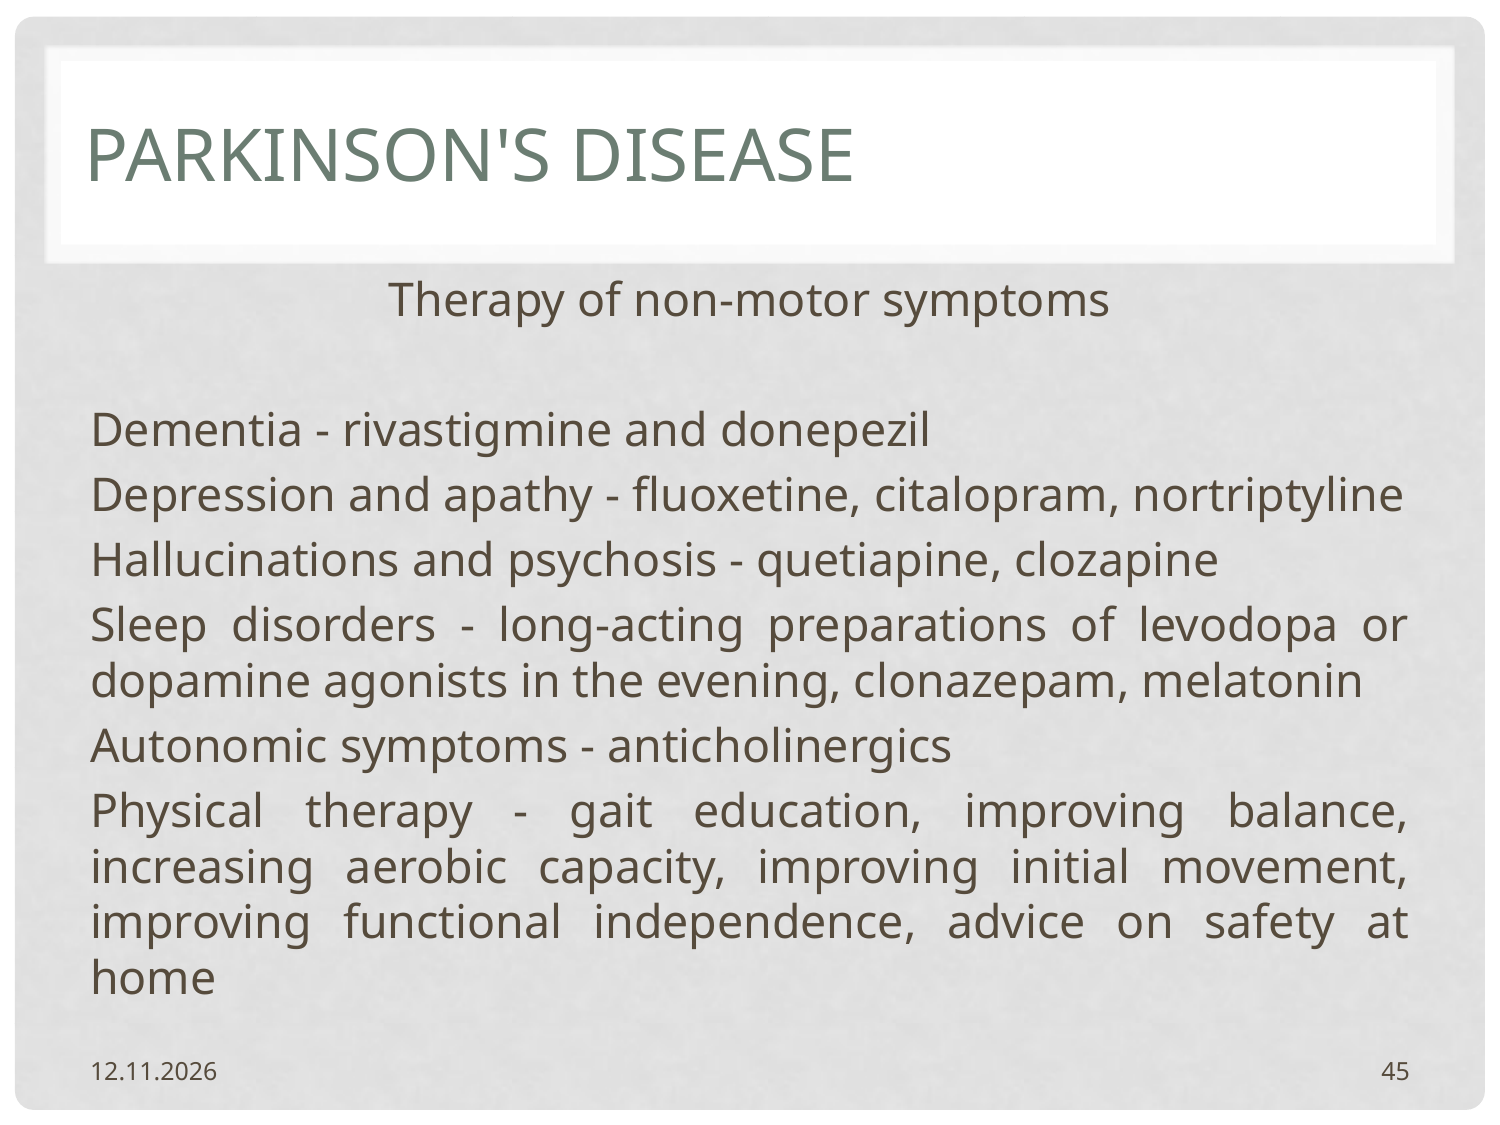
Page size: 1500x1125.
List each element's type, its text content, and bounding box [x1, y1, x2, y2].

list Therapy of non-motor symptoms Dementia - rivastigmine and donepezil Depression and apathy - fluoxetine, citalopram, nortriptyline Hallucinations and psychosis - quetiapine, clozapine Sleep disorders - long-acting preparations of levodopa or dopamine agonists in the evening, clonazepam, melatonin Autonomic symptoms - anticholinergics Physical therapy - gait education, improving balance, increasing aerobic capacity, improving initial movement, improving functional independence, advice on safety at home [75, 262, 1425, 1063]
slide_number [75, 1042, 425, 1103]
slide_number 45 [1074, 1042, 1425, 1103]
title PARKINSON'S DISEASE [69, 66, 1425, 238]
